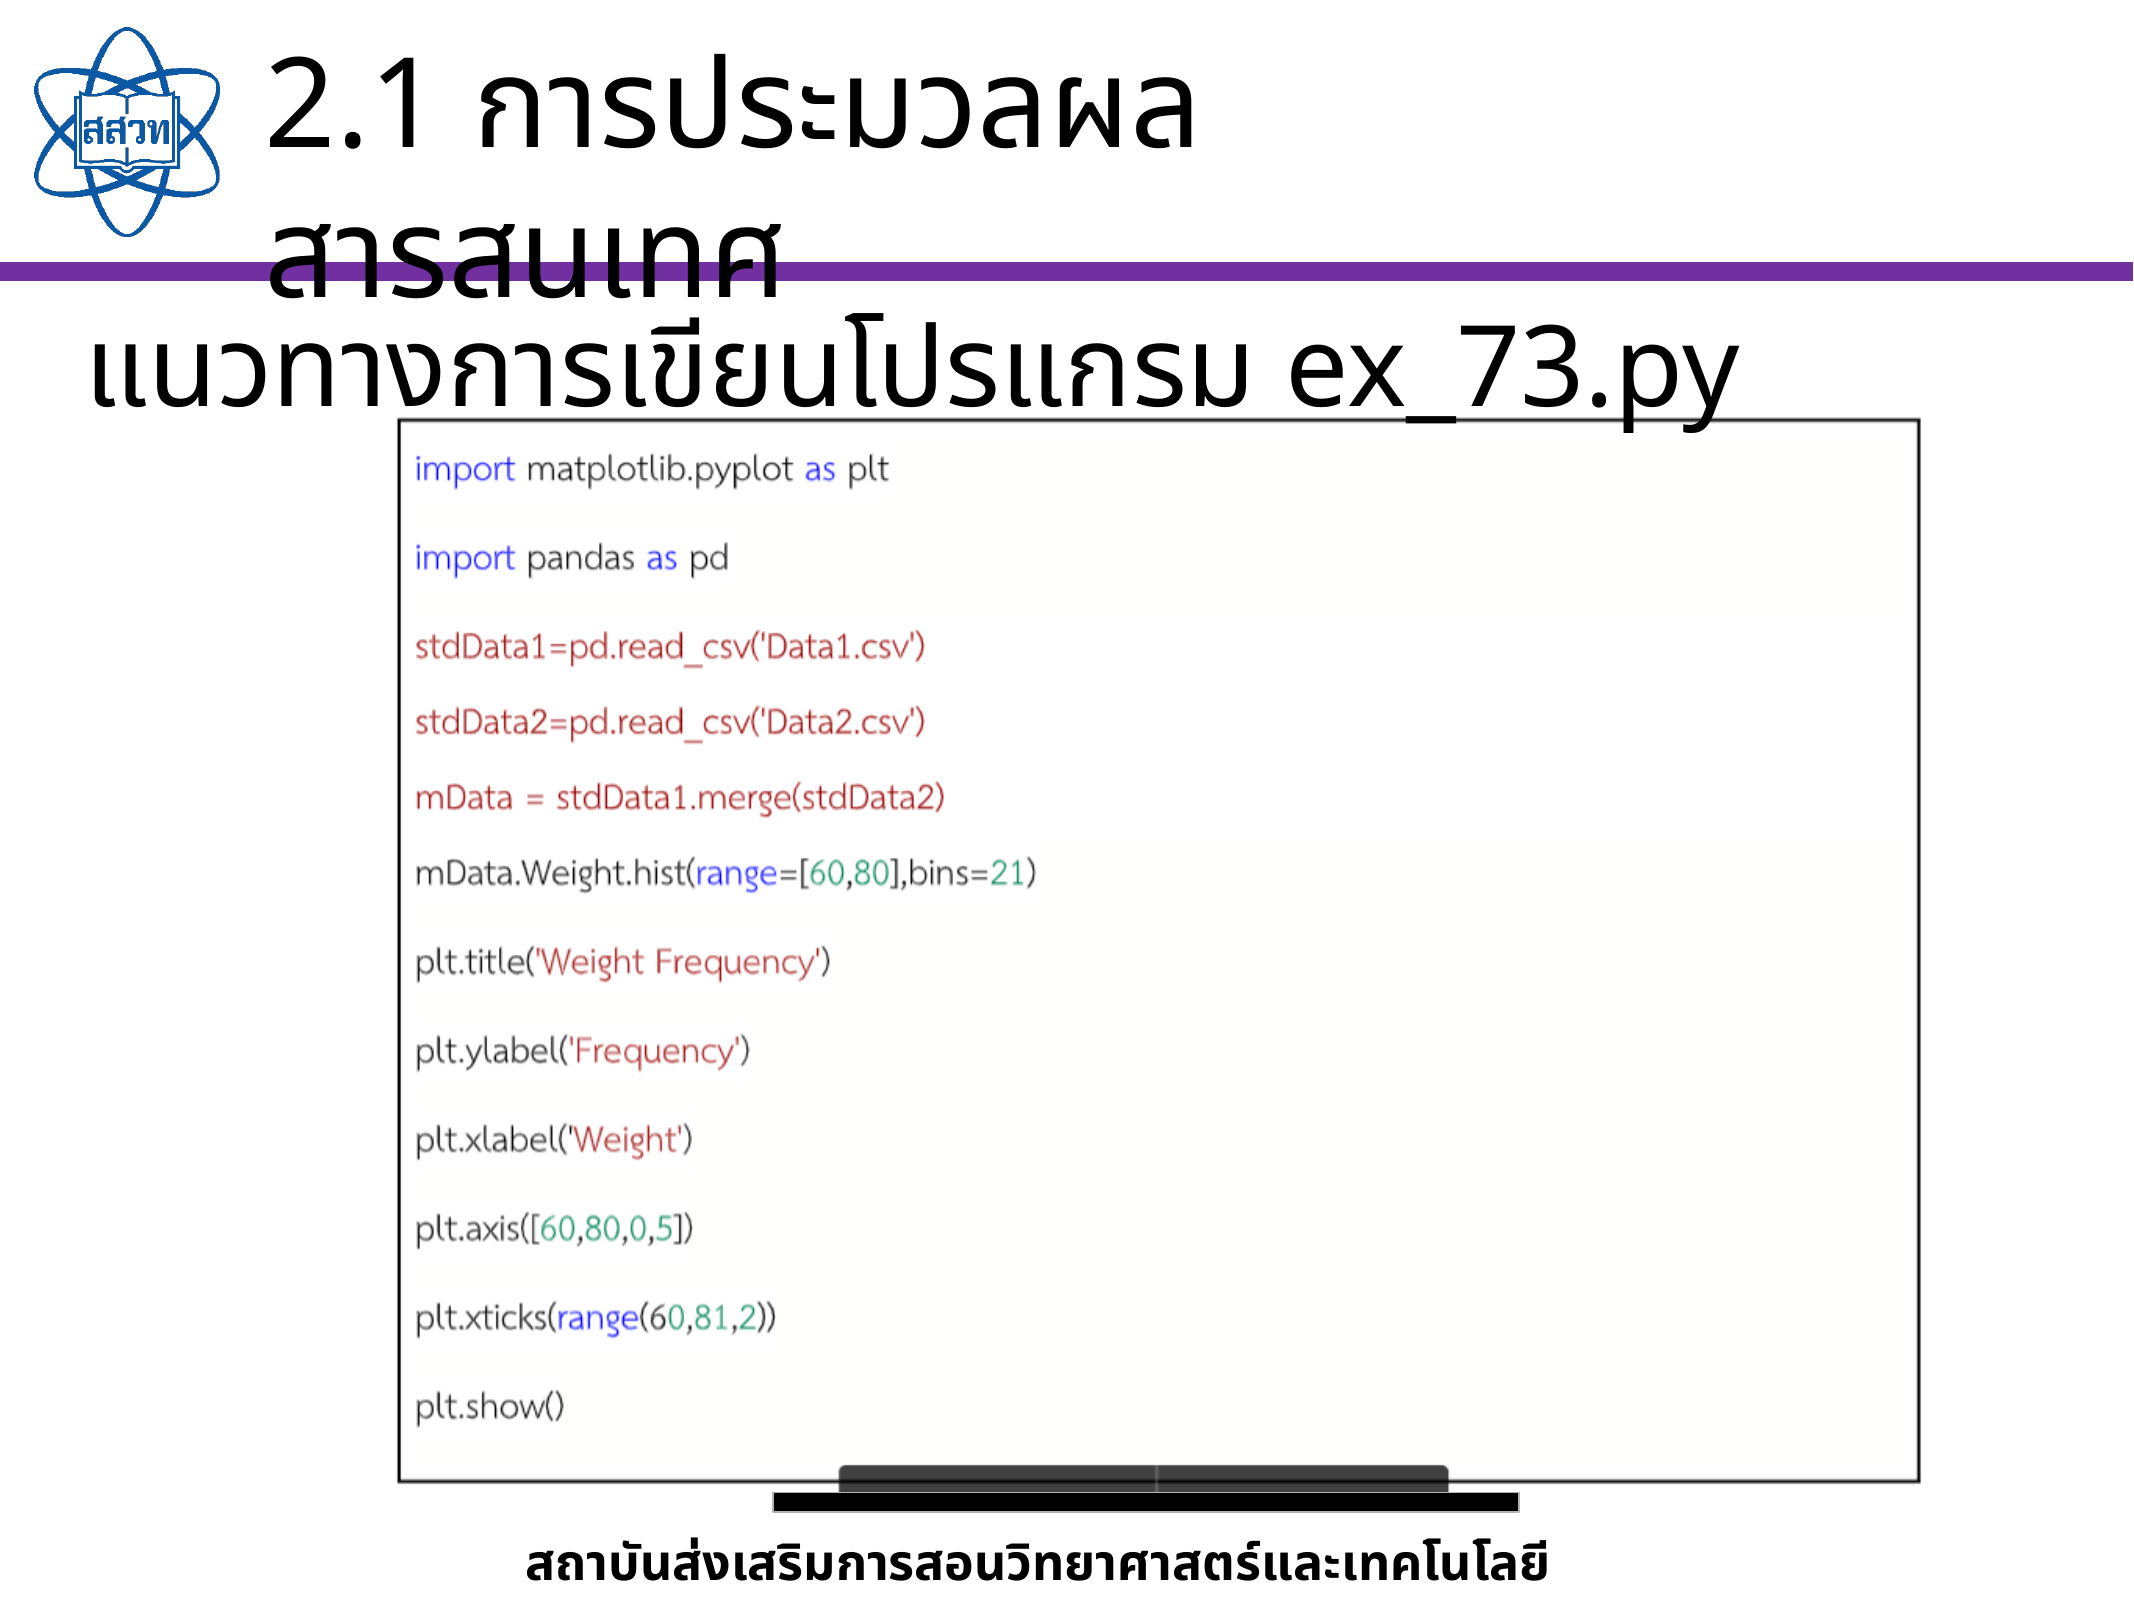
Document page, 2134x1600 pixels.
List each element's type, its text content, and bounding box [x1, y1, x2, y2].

text_box สถาบันส่งเสริมการสอนวิทยาศาสตร์และเทคโนโลยี [74, 1522, 2002, 1589]
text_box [387, 405, 1935, 1512]
picture [33, 27, 220, 237]
text_box 2.1 การประมวลผลสารสนเทศ [256, 88, 1347, 257]
text_box แนวทางการเขียนโปรแกรม ex_73.py [76, 284, 2005, 438]
